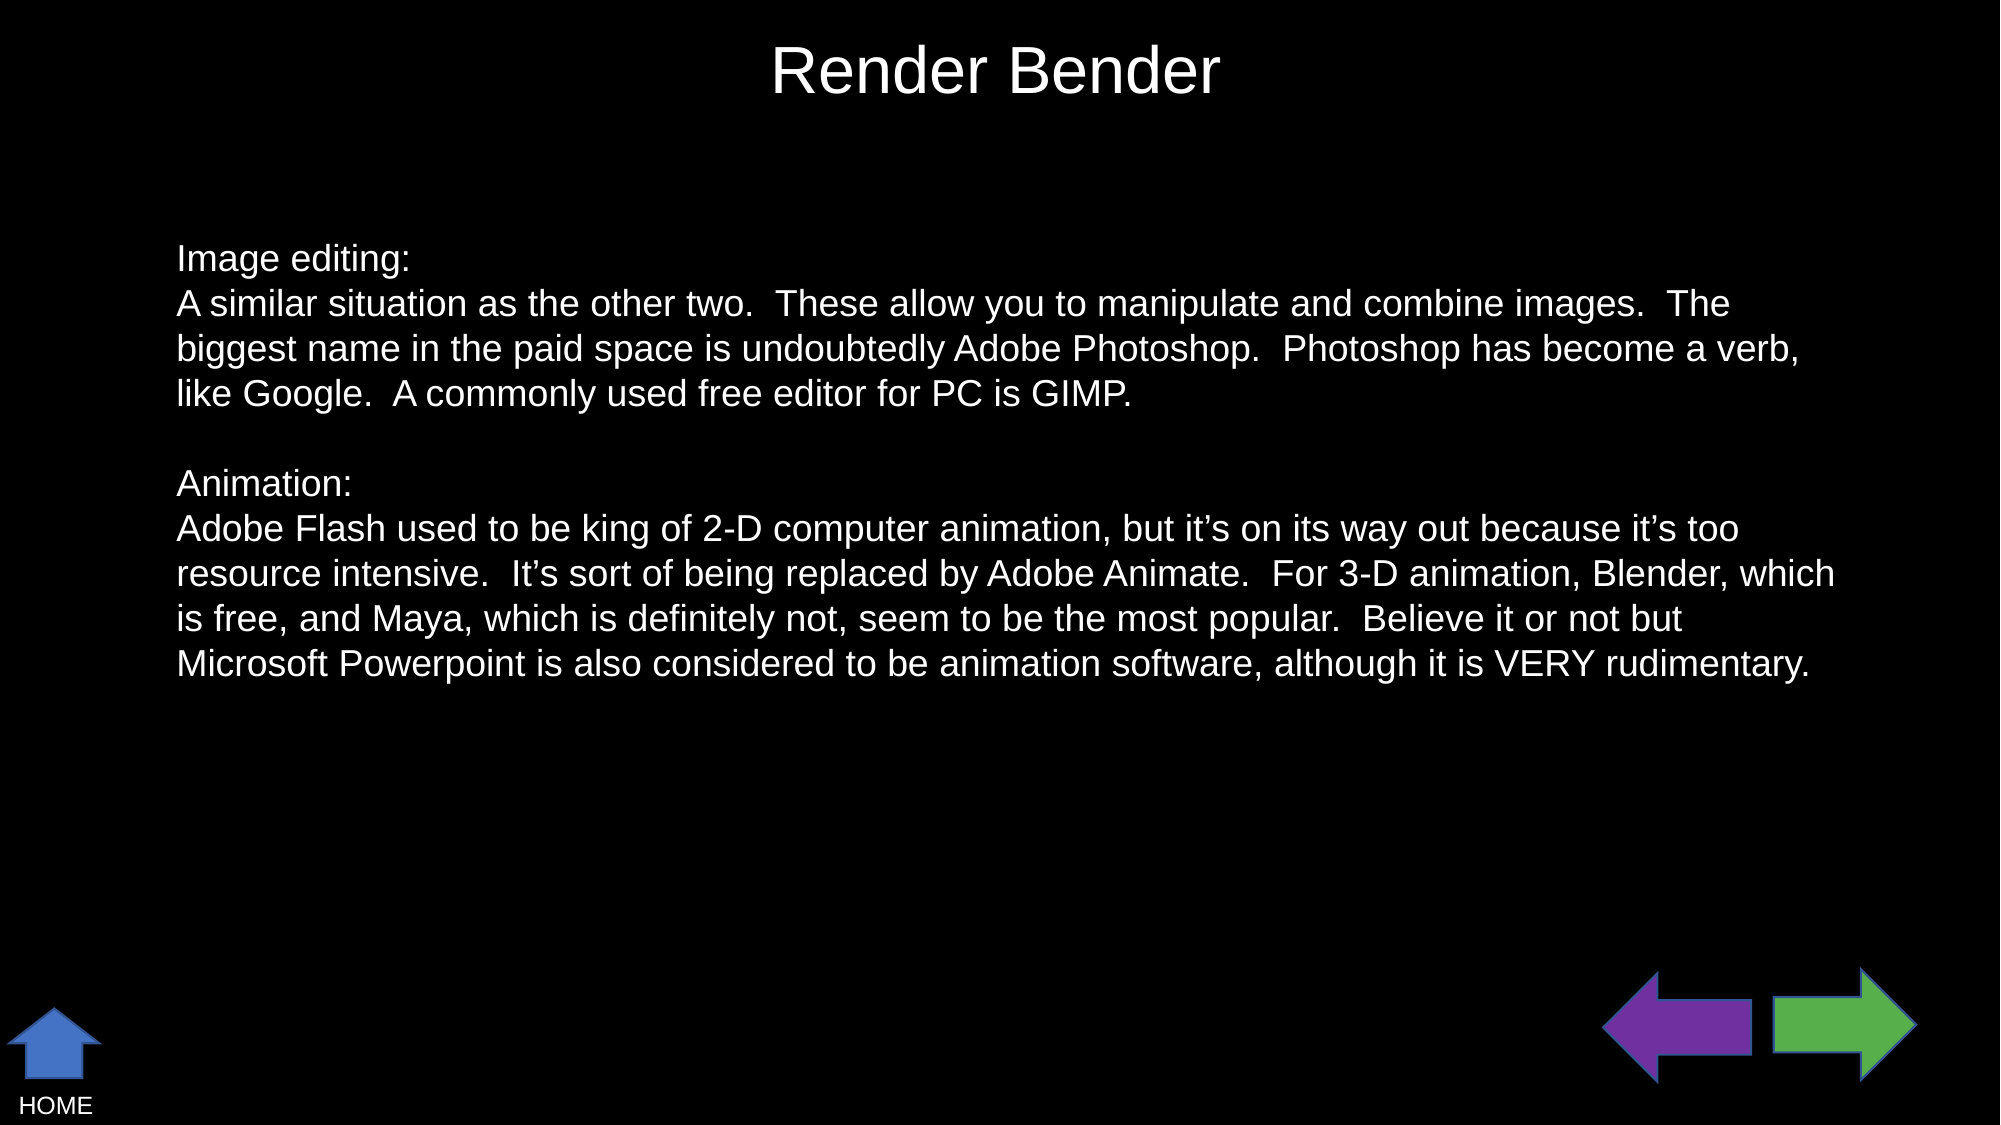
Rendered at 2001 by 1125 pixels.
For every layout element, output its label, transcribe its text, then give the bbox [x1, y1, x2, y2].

text_box Render Bender [755, 19, 1669, 115]
text_box [1772, 966, 1918, 1083]
text_box [1601, 970, 1753, 1085]
text_box Image editing: A similar situation as the other two. These allow you to manipulate and combine images. The biggest name in the paid space is undoubtedly Adobe Photoshop. Photoshop has become a verb, like Google. A commonly used free editor for PC is GIMP. Animation: Adobe Flash used to be king of 2-D computer animation, but it’s on its way out because it’s too resource intensive. It’s sort of being replaced by Adobe Animate. For 3-D animation, Blender, which is free, and Maya, which is definitely not, seem to be the most popular. Believe it or not but Microsoft Powerpoint is also considered to be animation software, although it is VERY rudimentary. [161, 226, 1851, 871]
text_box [3, 1008, 132, 1125]
